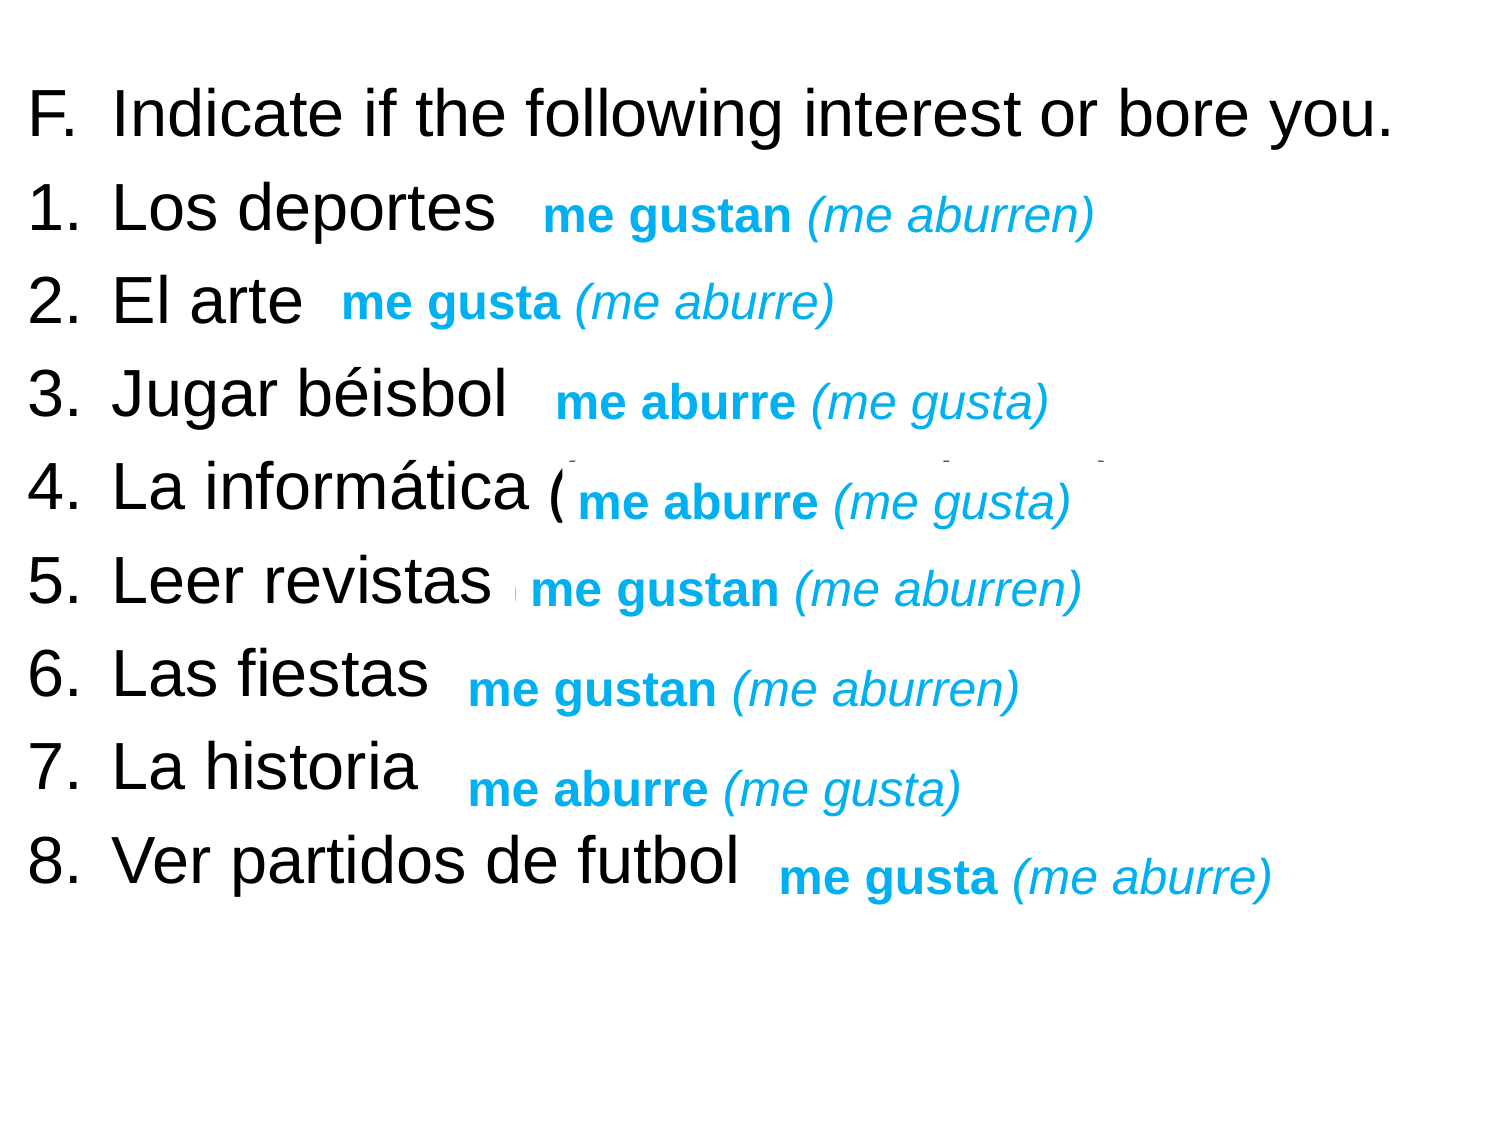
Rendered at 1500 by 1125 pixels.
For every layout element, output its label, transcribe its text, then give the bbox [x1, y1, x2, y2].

text_box me aburre (me gusta) [562, 461, 1150, 537]
text_box me aburre (me gusta) [452, 749, 978, 824]
text_box me gustan (me aburren) [452, 649, 1036, 724]
text_box me gusta (me aburre) [763, 836, 1289, 912]
text_box me gustan (me aburren) [515, 549, 1099, 624]
list Indicate if the following interest or bore you. Los deportes El arte Jugar béisbol La informática (computer science) Leer revistas (magazines) Las fiestas La historia Ver partidos de futbol [12, 62, 1488, 805]
text_box me aburre (me gusta) [540, 361, 1065, 437]
text_box me gusta (me aburre) [326, 261, 851, 337]
text_box me gustan (me aburren) [527, 174, 1111, 250]
